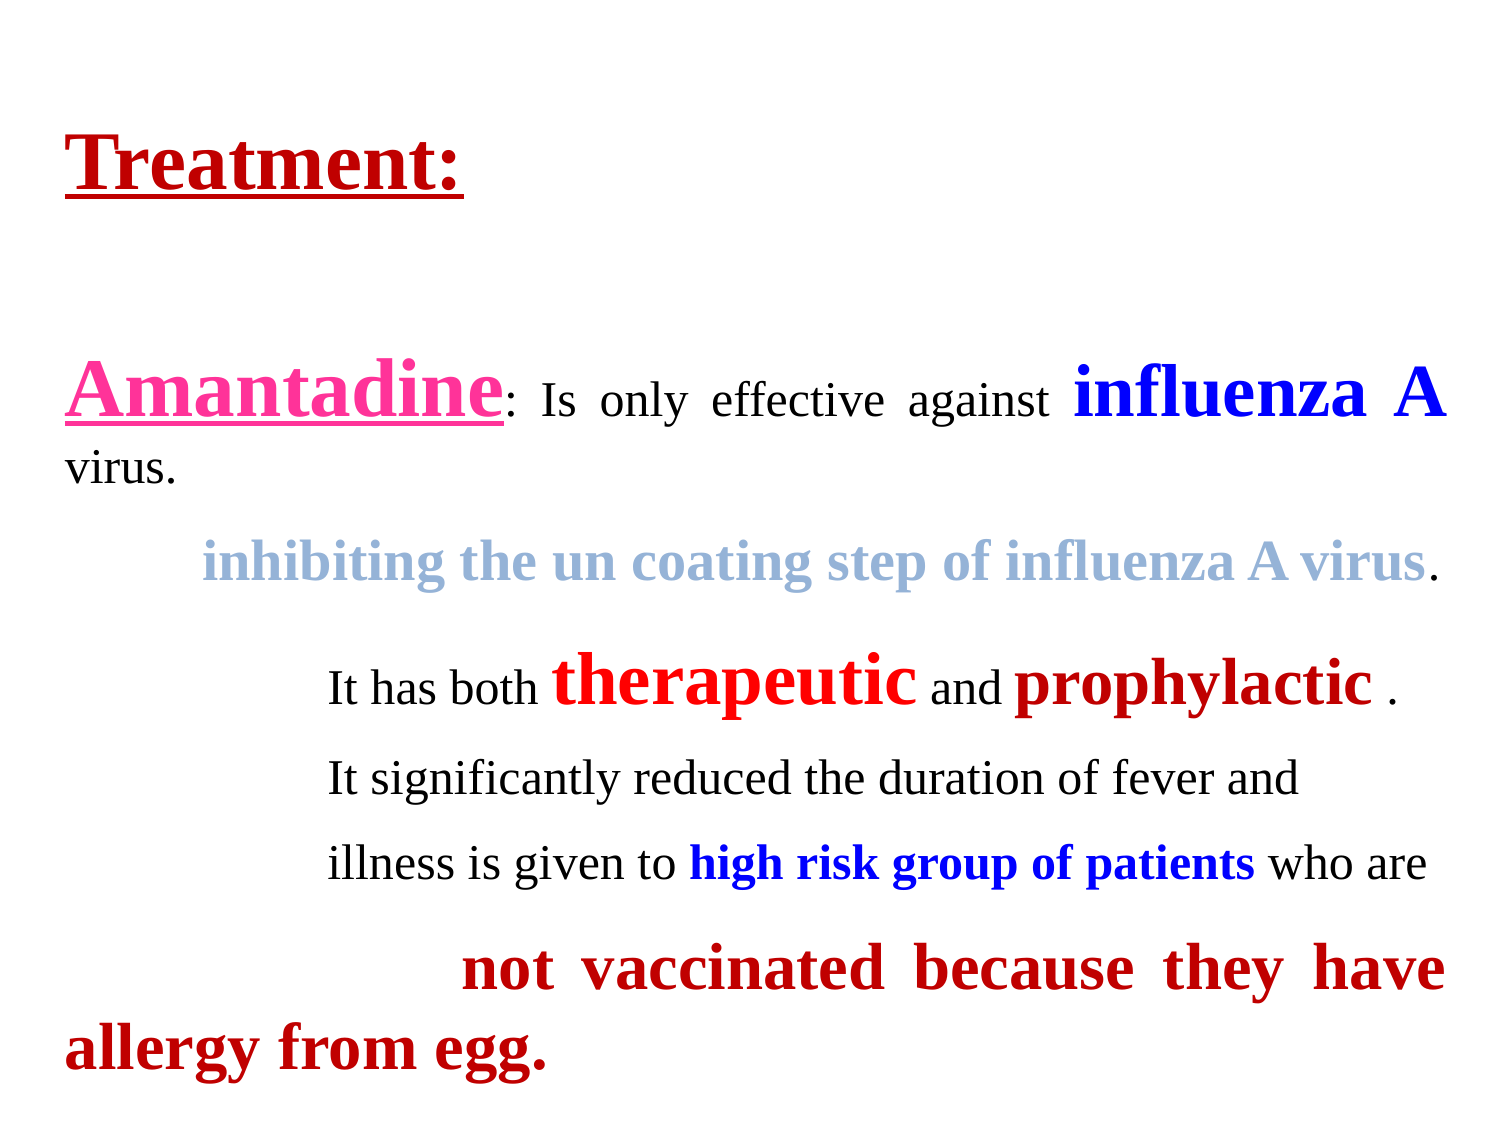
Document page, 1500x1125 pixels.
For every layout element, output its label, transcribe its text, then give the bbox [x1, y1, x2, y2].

text_box Treatment: Amantadine: Is only effective against influenza A virus. inhibiting the un coating step of influenza A virus. It has both therapeutic and prophylactic . It significantly reduced the duration of fever and illness is given to high risk group of patients who are not vaccinated because they have allergy from egg. [49, 99, 1463, 1125]
